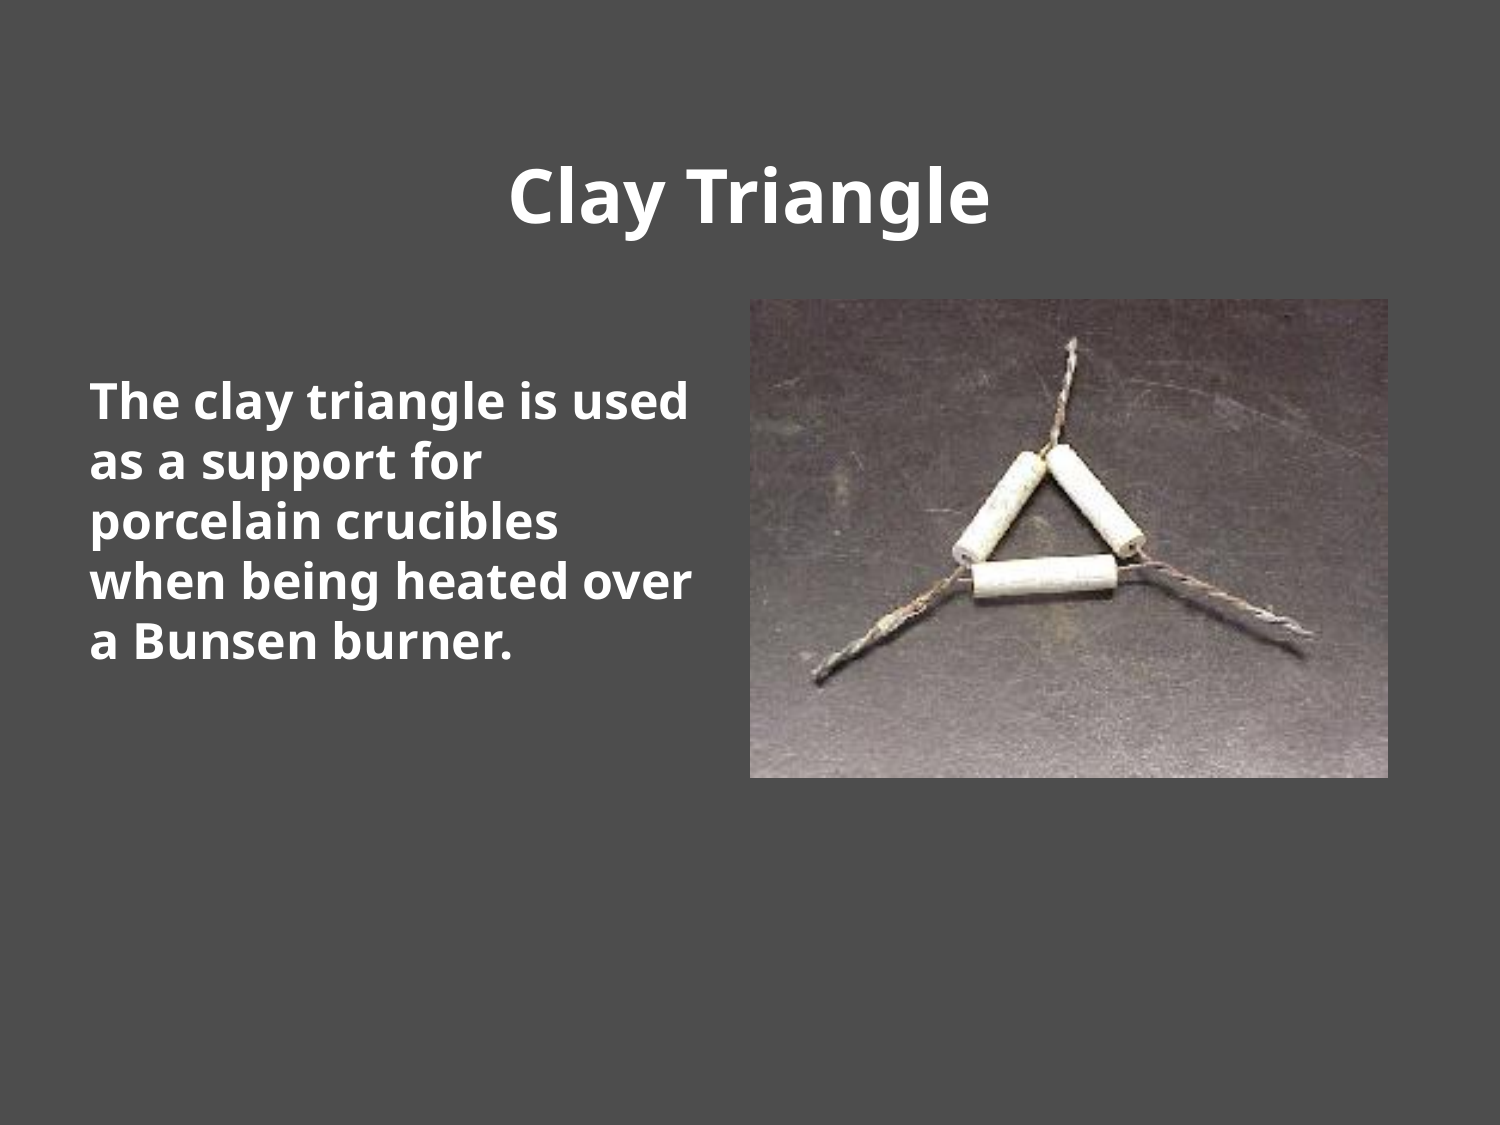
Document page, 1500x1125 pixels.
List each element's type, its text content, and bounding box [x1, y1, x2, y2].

title Clay Triangle [112, 99, 1388, 288]
text_box The clay triangle is used as a support for porcelain crucibles when being heated over a Bunsen burner. [75, 362, 716, 678]
picture [749, 299, 1388, 778]
